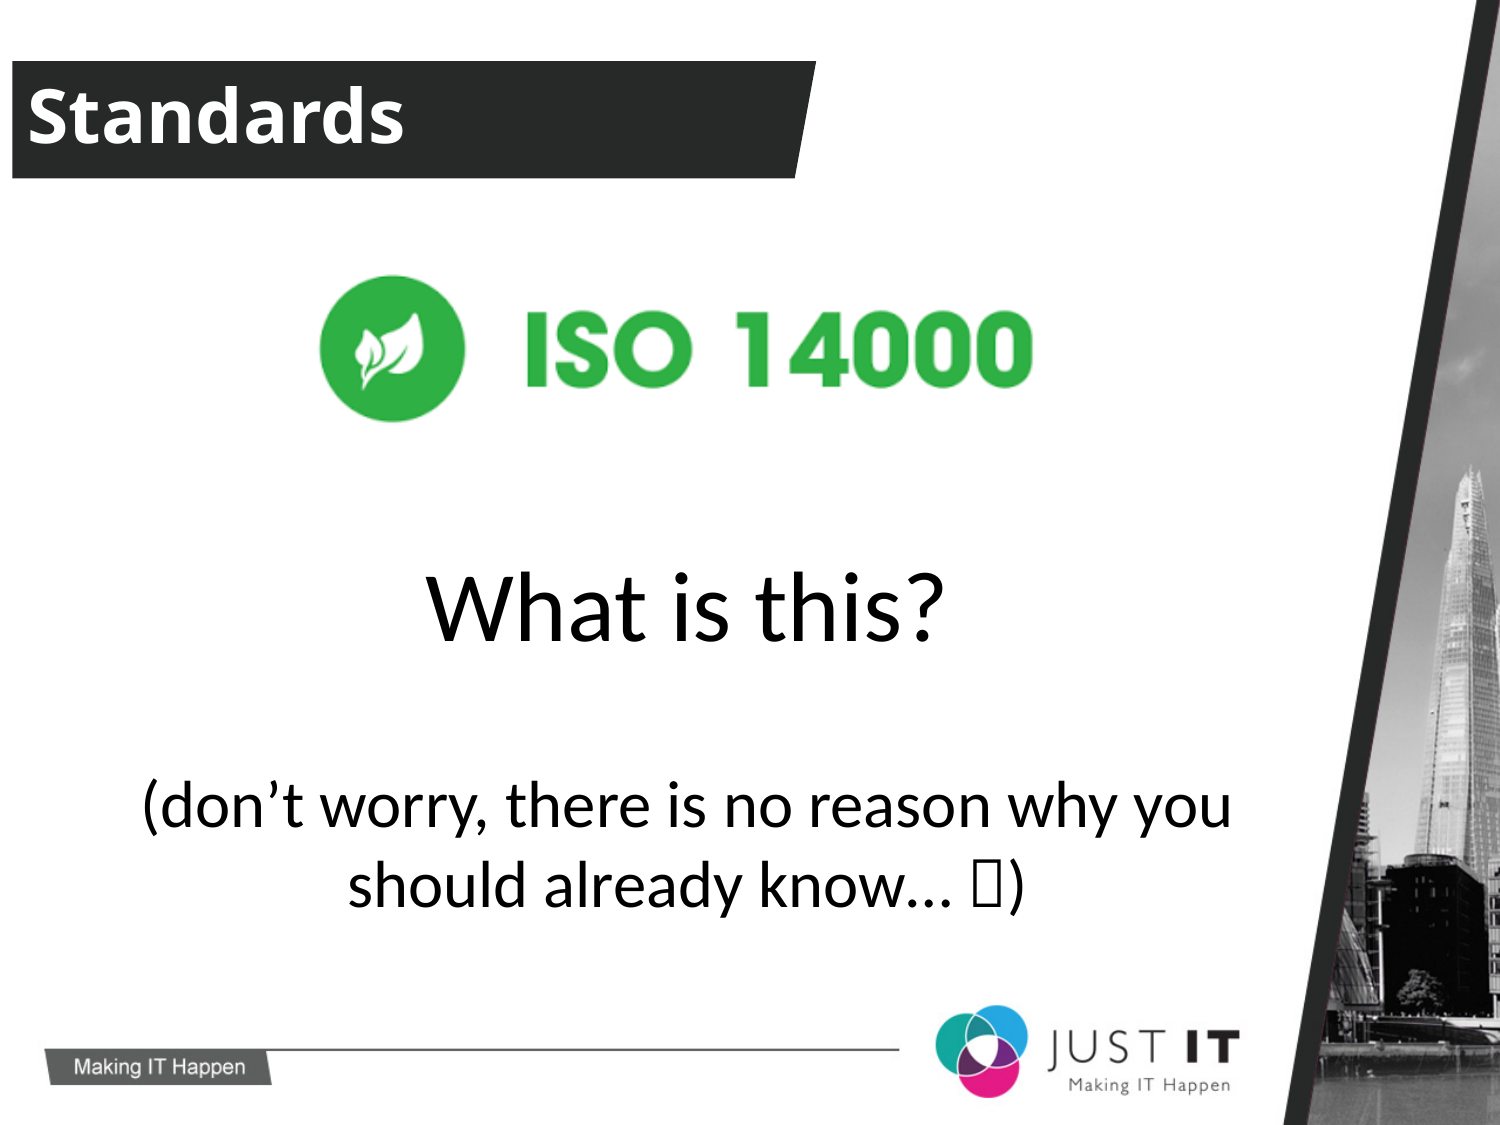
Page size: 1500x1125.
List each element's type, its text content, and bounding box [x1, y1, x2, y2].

picture [0, 0, 1500, 1125]
text_box What is this? (don’t worry, there is no reason why you should already know… ) [75, 534, 1300, 929]
title Standards [12, 61, 927, 179]
